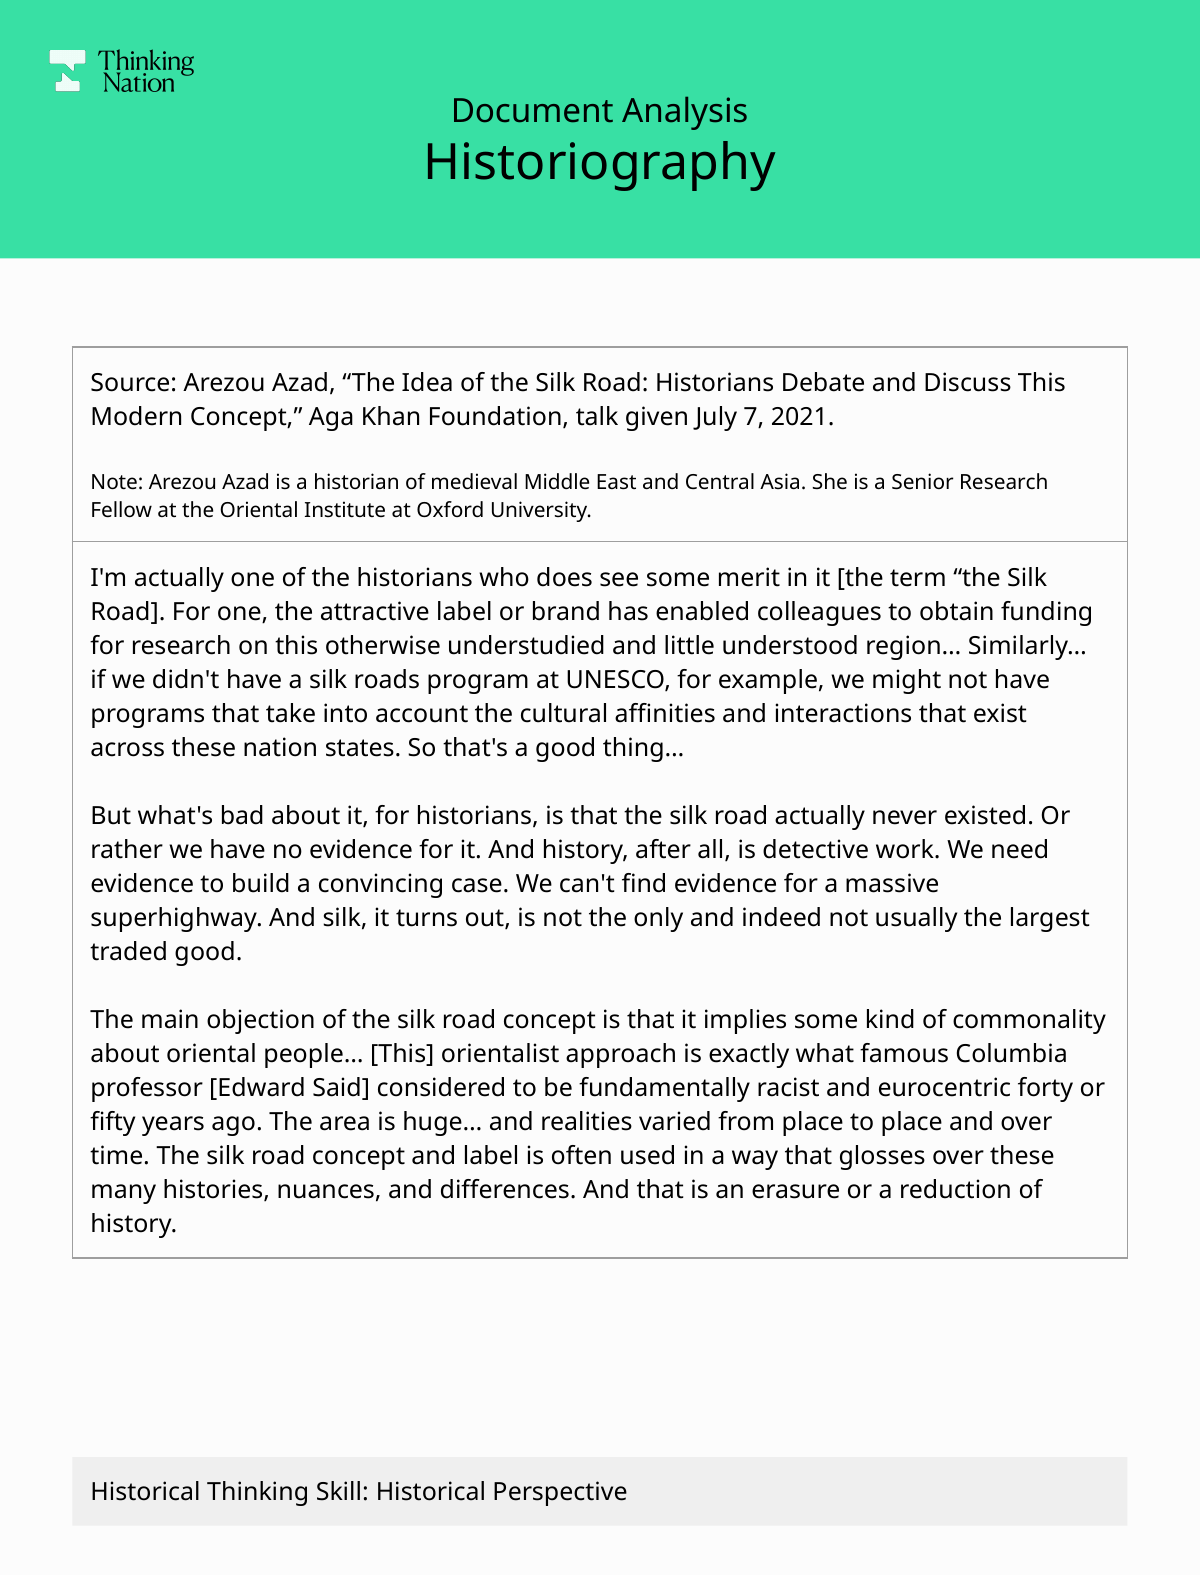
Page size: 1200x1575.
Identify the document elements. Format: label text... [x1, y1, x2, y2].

text_box Historical Thinking Skill: Historical Perspective [72, 1457, 1128, 1526]
picture [33, 35, 199, 105]
table_header Source: Arezou Azad, “The Idea of the Silk Road: Historians Debate and Discuss This Modern Concept,” Aga Khan Foundation, talk given July 7, 2021. Note: Arezou Azad is a historian of medieval Middle East and Central Asia. She is a Senior Research Fellow at the Oriental Institute at Oxford University. [73, 348, 1127, 541]
text_box Document Analysis Historiography [0, 0, 1200, 259]
table_cell I'm actually one of the historians who does see some merit in it [the term “the Silk Road]. For one, the attractive label or brand has enabled colleagues to obtain funding for research on this otherwise understudied and little understood region… Similarly… if we didn't have a silk roads program at UNESCO, for example, we might not have programs that take into account the cultural affinities and interactions that exist across these nation states. So that's a good thing… But what's bad about it, for historians, is that the silk road actually never existed. Or rather we have no evidence for it. And history, after all, is detective work. We need evidence to build a convincing case. We can't find evidence for a massive superhighway. And silk, it turns out, is not the only and indeed not usually the largest traded good. The main objection of the silk road concept is that it implies some kind of commonality about oriental people… [This] orientalist approach is exactly what famous Columbia professor [Edward Said] considered to be fundamentally racist and eurocentric forty or fifty years ago. The area is huge… and realities varied from place to place and over time. The silk road concept and label is often used in a way that glosses over these many histories, nuances, and differences. And that is an erasure or a reduction of history. [73, 542, 1127, 1257]
